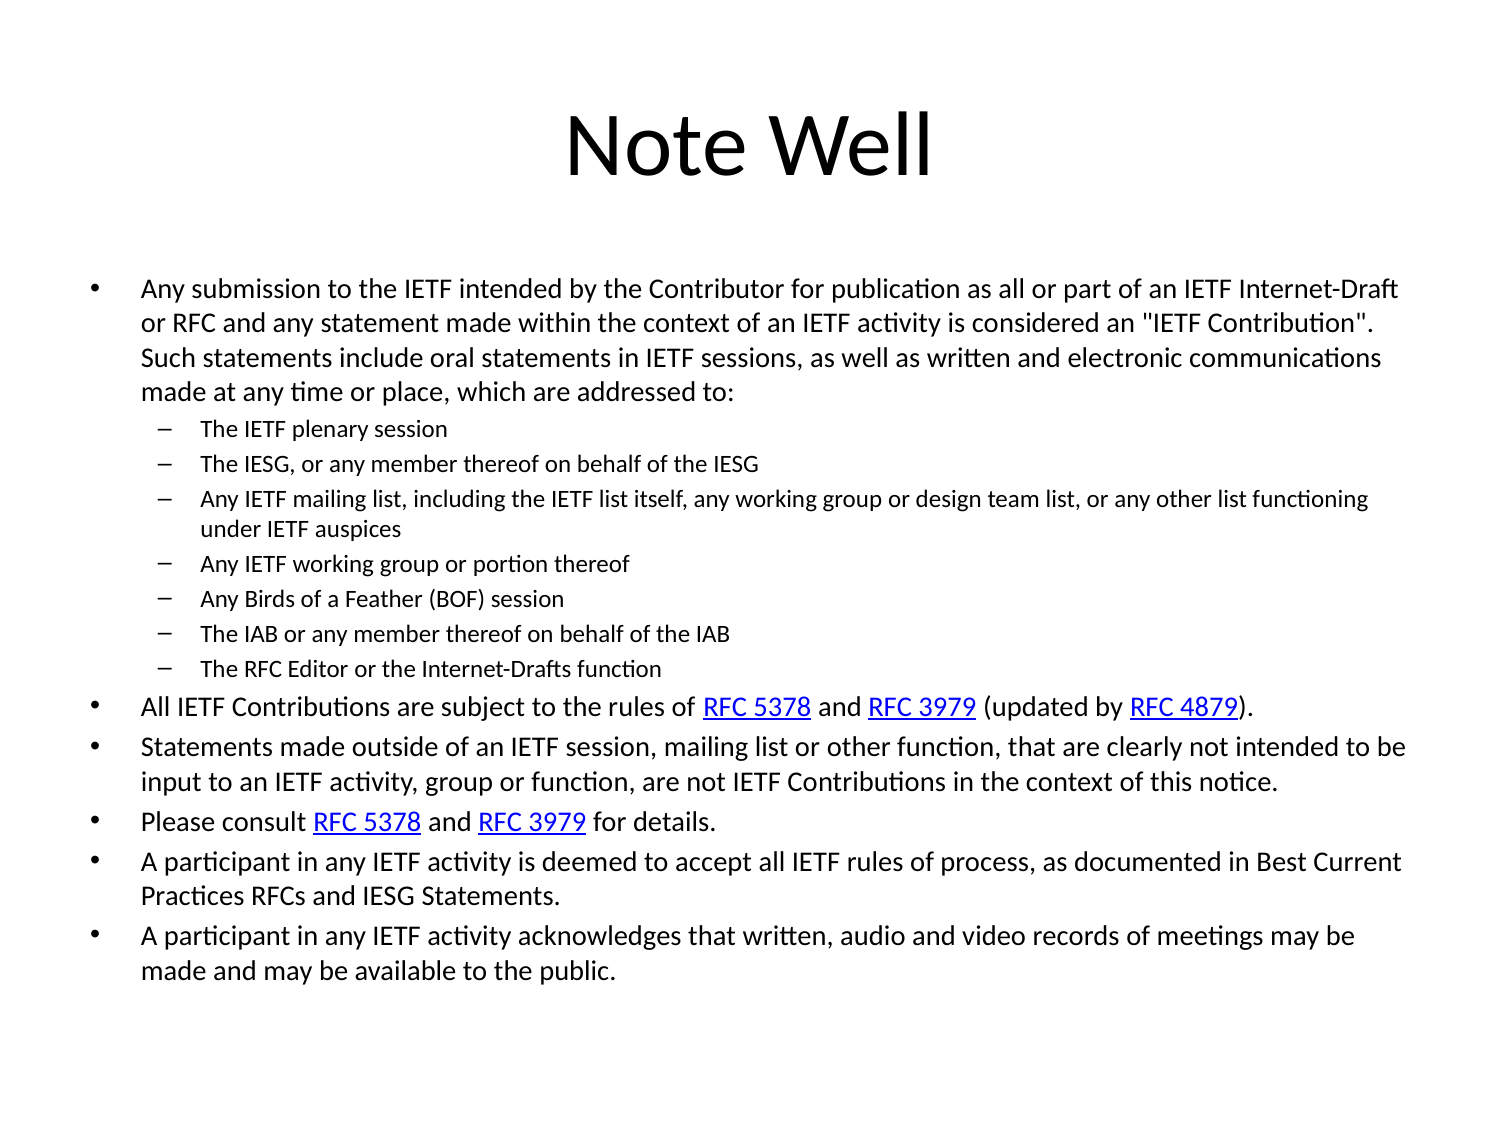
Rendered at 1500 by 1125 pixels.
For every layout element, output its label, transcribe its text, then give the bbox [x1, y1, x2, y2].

title Note Well [75, 45, 1425, 233]
list Any submission to the IETF intended by the Contributor for publication as all or part of an IETF Internet-Draft or RFC and any statement made within the context of an IETF activity is considered an "IETF Contribution". Such statements include oral statements in IETF sessions, as well as written and electronic communications made at any time or place, which are addressed to: The IETF plenary session The IESG, or any member thereof on behalf of the IESG Any IETF mailing list, including the IETF list itself, any working group or design team list, or any other list functioning under IETF auspices Any IETF working group or portion thereof Any Birds of a Feather (BOF) session The IAB or any member thereof on behalf of the IAB The RFC Editor or the Internet-Drafts function All IETF Contributions are subject to the rules of RFC 5378 and RFC 3979 (updated by RFC 4879). Statements made outside of an IETF session, mailing list or other function, that are clearly not intended to be input to an IETF activity, group or function, are not IETF Contributions in the context of this notice. Please consult RFC 5378 and RFC 3979 for details. A participant in any IETF activity is deemed to accept all IETF rules of process, as documented in Best Current Practices RFCs and IESG Statements. A participant in any IETF activity acknowledges that written, audio and video records of meetings may be made and may be available to the public. [75, 262, 1425, 1005]
